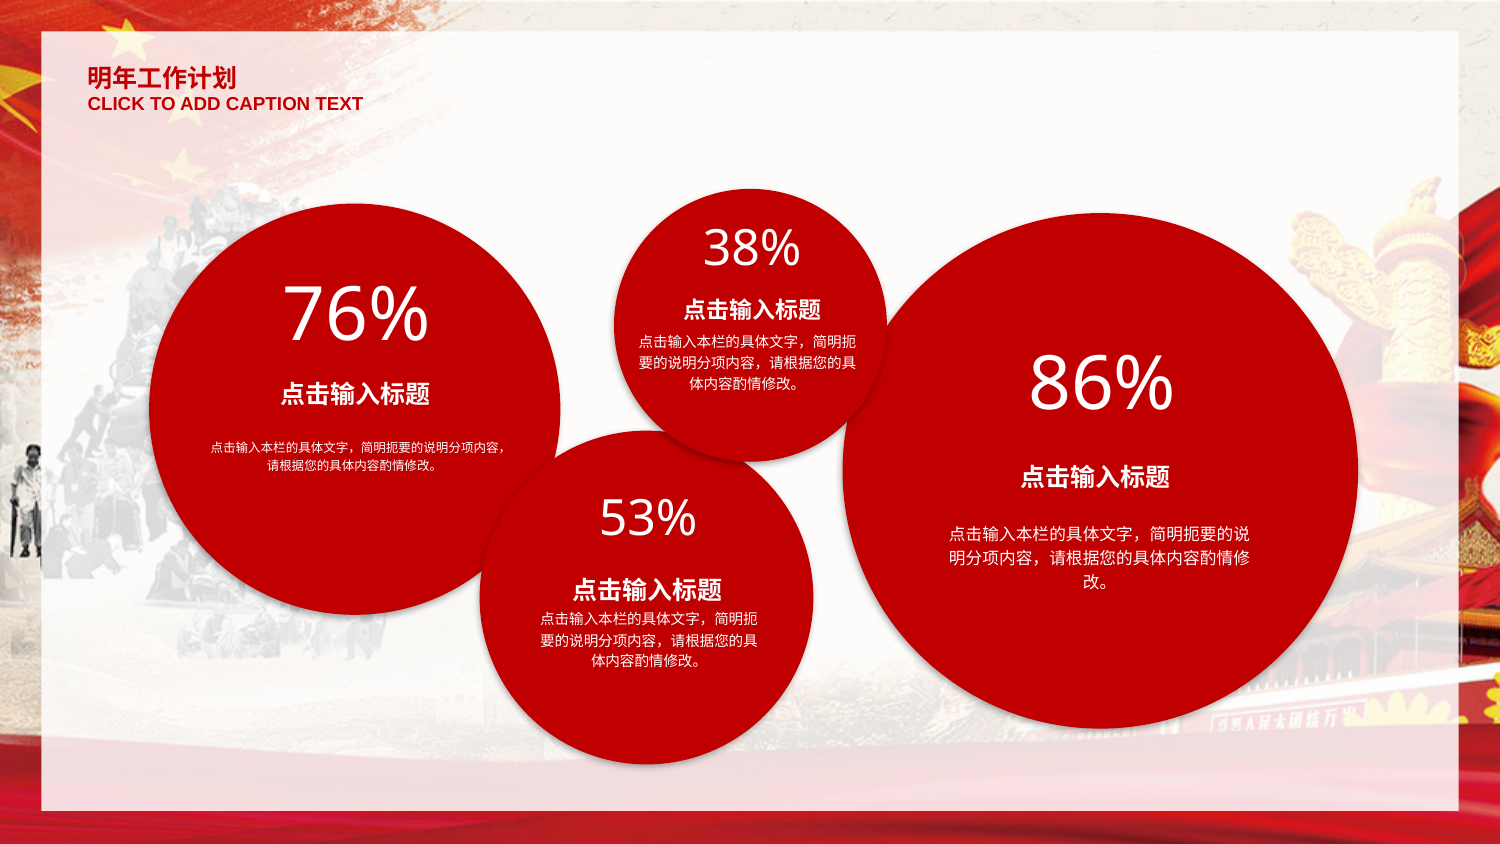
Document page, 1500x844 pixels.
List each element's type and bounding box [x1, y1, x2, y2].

text_box [613, 188, 888, 463]
text_box [842, 212, 1359, 729]
text_box [479, 430, 814, 765]
picture [0, 0, 1500, 844]
text_box [148, 203, 561, 616]
